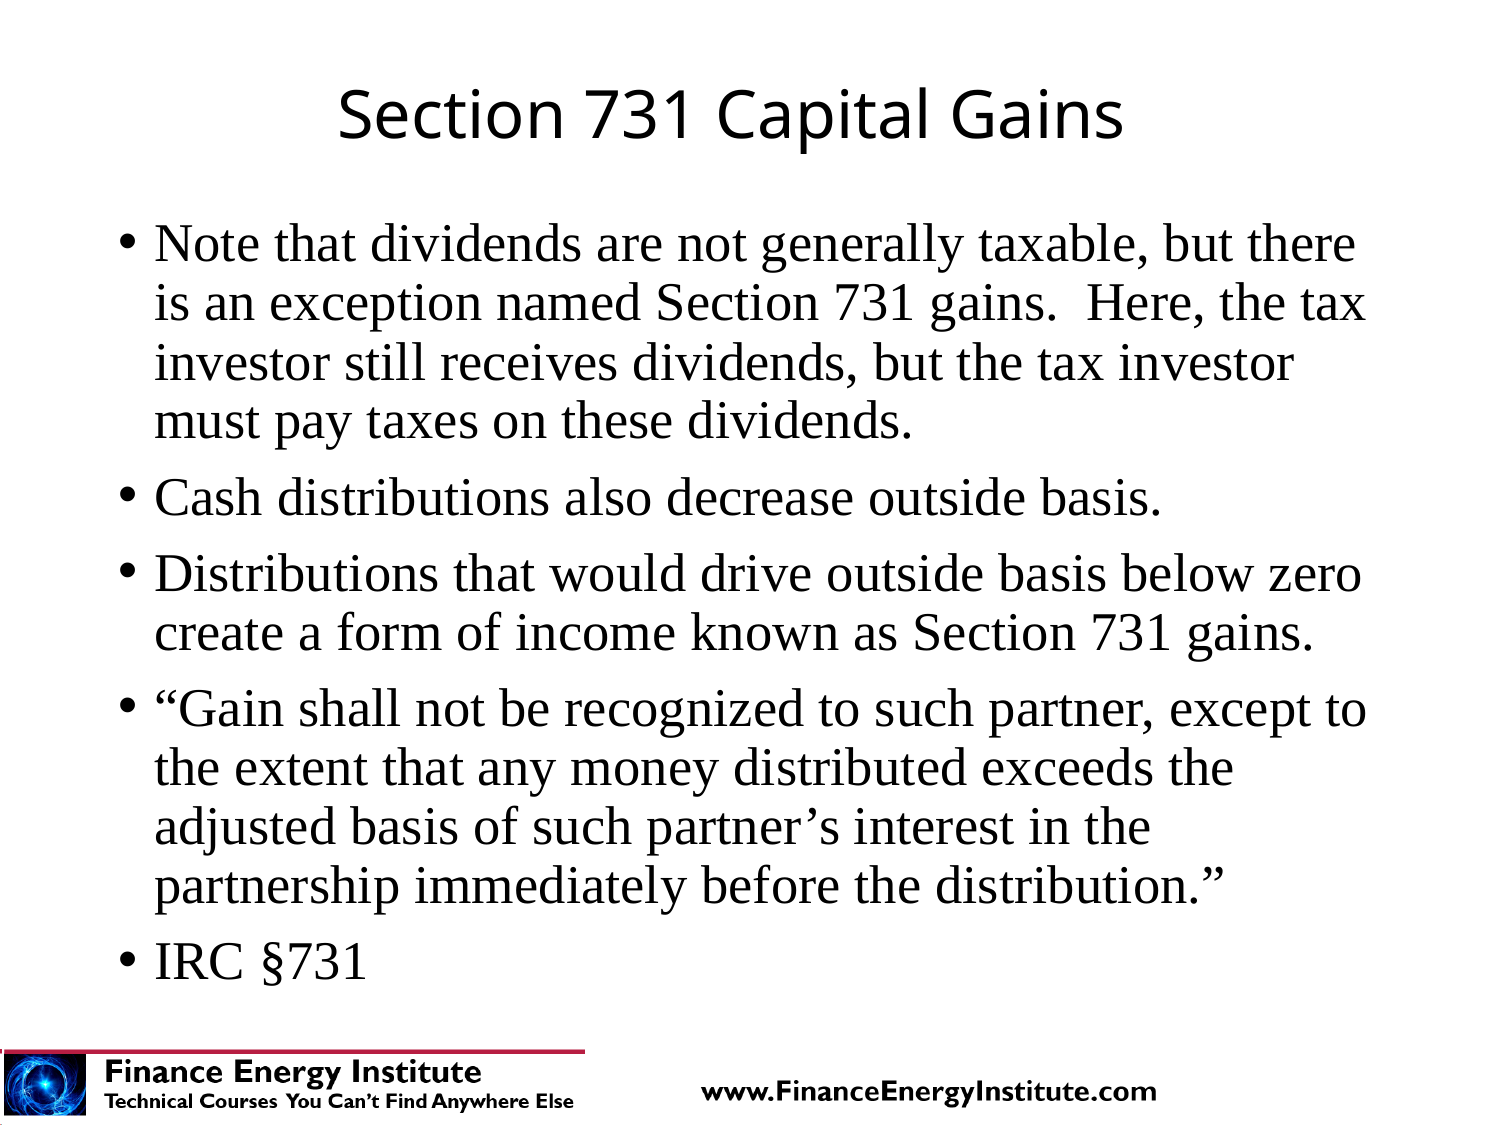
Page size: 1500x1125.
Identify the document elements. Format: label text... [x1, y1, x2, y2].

list Note that dividends are not generally taxable, but there is an exception named Section 731 gains. Here, the tax investor still receives dividends, but the tax investor must pay taxes on these dividends. Cash distributions also decrease outside basis. Distributions that would drive outside basis below zero create a form of income known as Section 731 gains. “Gain shall not be recognized to such partner, except to the extent that any money distributed exceeds the adjusted basis of such partner’s interest in the partnership immediately before the distribution.” IRC §731 [103, 207, 1400, 1014]
title Section 731 Capital Gains [103, 59, 1361, 174]
picture [0, 1042, 585, 1125]
picture [696, 1074, 1166, 1112]
